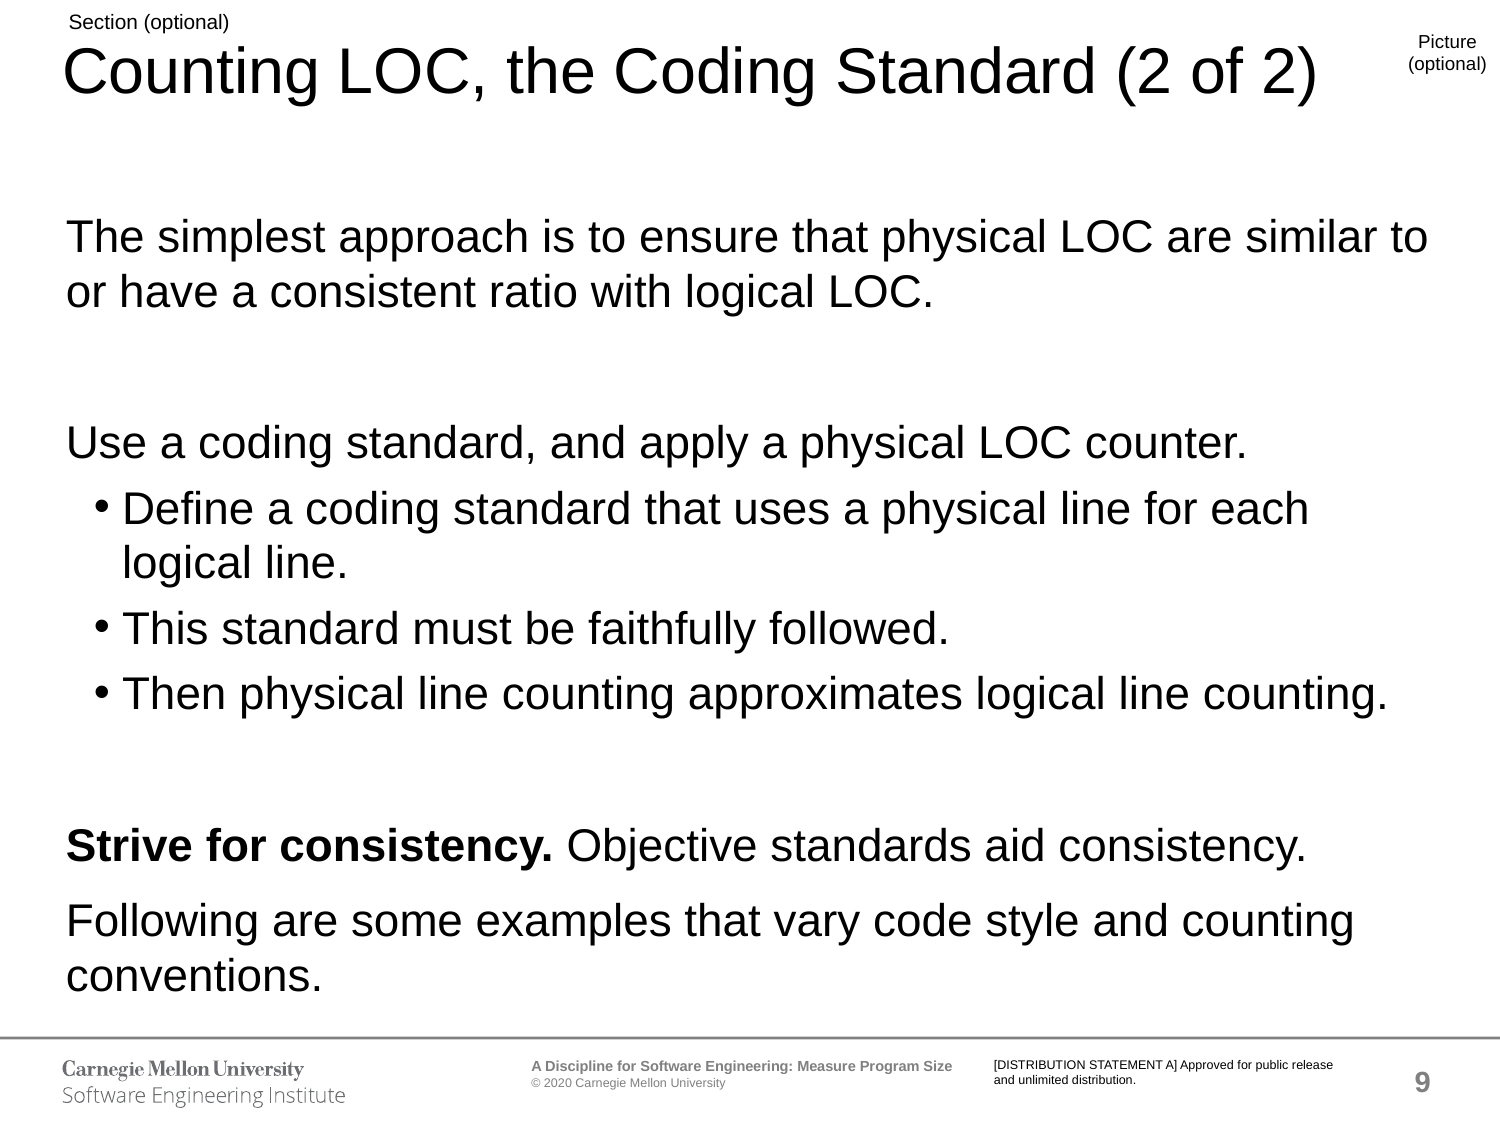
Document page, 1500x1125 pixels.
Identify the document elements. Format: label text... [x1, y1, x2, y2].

title Counting LOC, the Coding Standard (2 of 2) [62, 37, 1338, 182]
list The simplest approach is to ensure that physical LOC are similar to or have a consistent ratio with logical LOC. Use a coding standard, and apply a physical LOC counter. Define a coding standard that uses a physical line for each logical line. This standard must be faithfully followed. Then physical line counting approximates logical line counting. Strive for consistency. Objective standards aid consistency. Following are some examples that vary code style and counting conventions. [65, 206, 1431, 1030]
